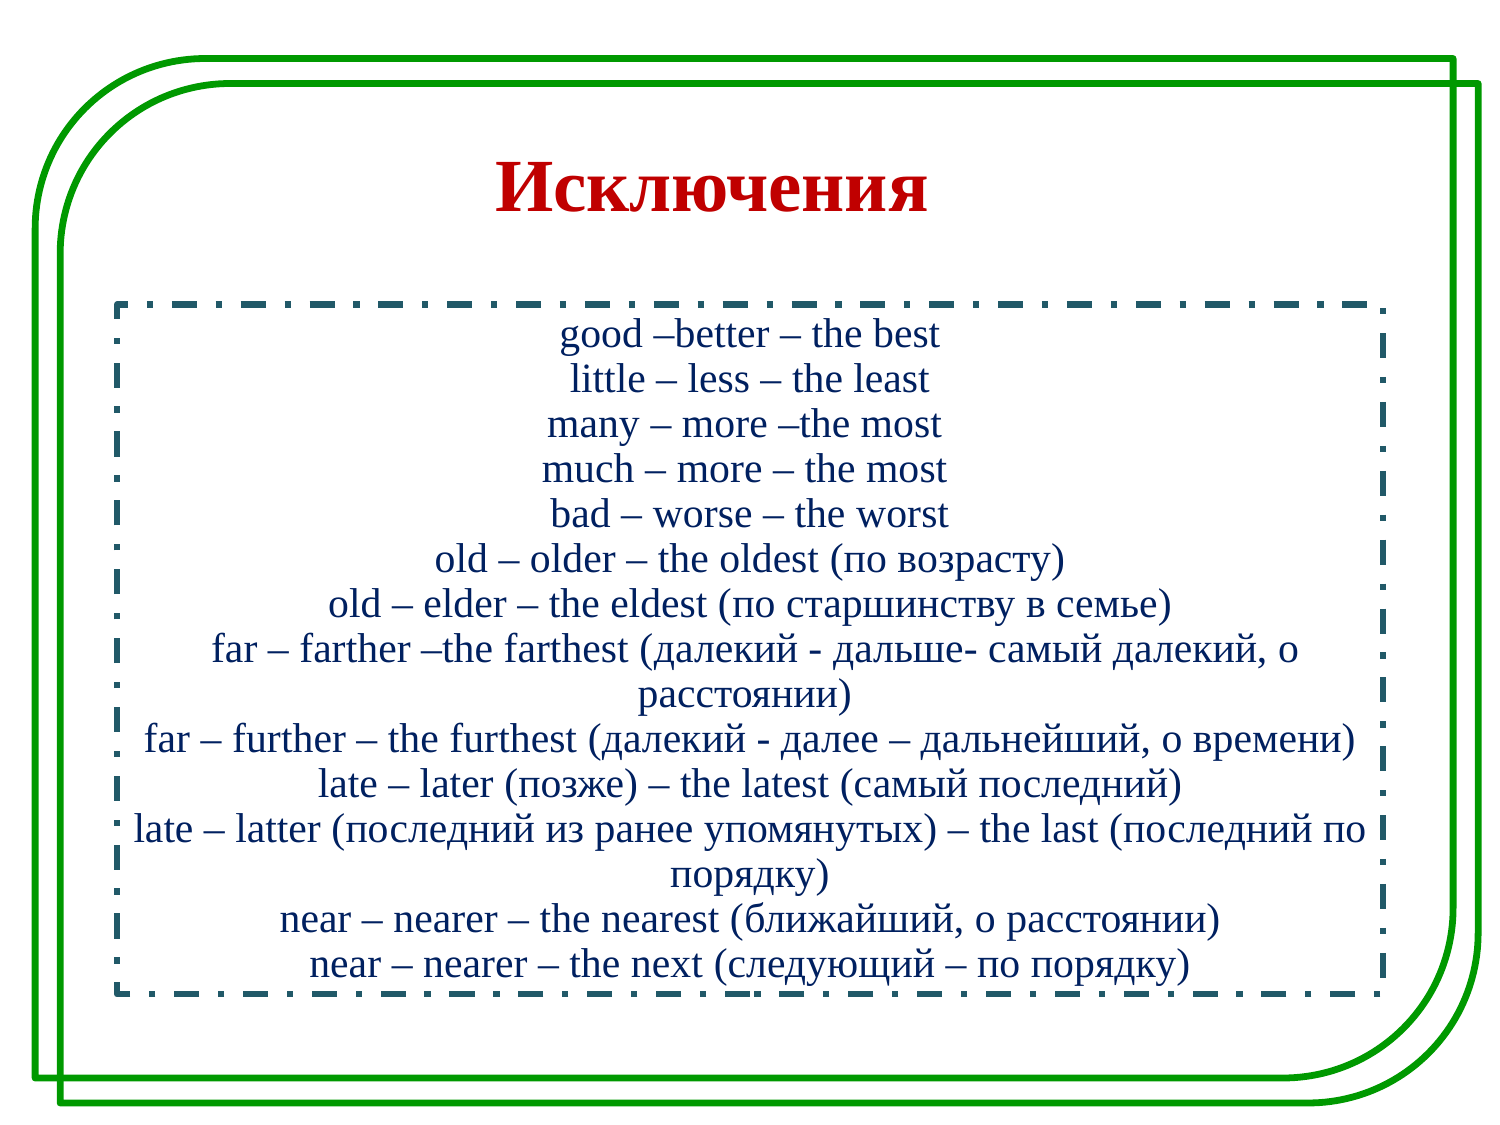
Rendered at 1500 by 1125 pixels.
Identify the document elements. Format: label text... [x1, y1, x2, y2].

text_box [33, 56, 1456, 1081]
text_box good –better – the best little – less – the least many – more –the most much – more – the most bad – worse – the worst old – older – the oldest (по возрасту) old – elder – the eldest (по старшинству в семье) far – farther –the farthest (далекий - дальше- самый далекий, о расстоянии) far – further – the furthest (далекий - далее – дальнейший, о времени) late – later (позже) – the latest (самый последний) late – latter (последний из ранее упомянутых) – the last (последний по порядку) near – nearer – the nearest (ближайший, о расстоянии) near – nearer – the next (следующий – по порядку) [117, 304, 1383, 995]
text_box Исключения [480, 128, 985, 234]
text_box [58, 81, 1481, 1106]
